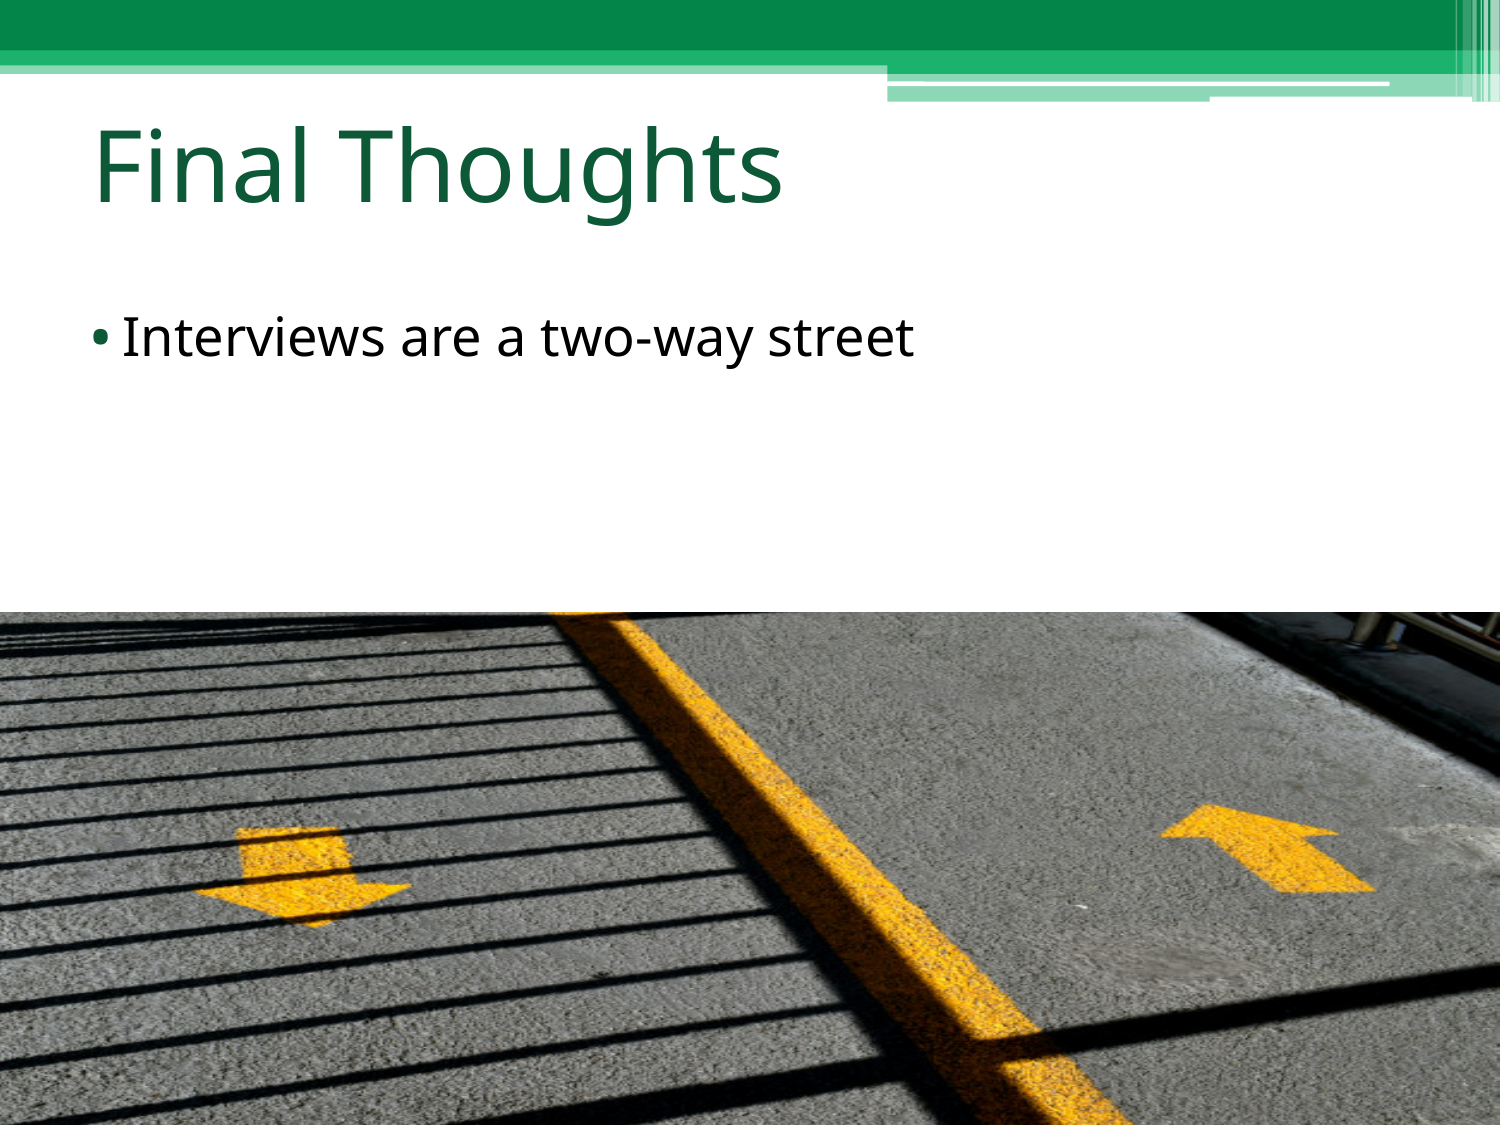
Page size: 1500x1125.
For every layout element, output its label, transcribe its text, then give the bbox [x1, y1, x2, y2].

title Final Thoughts [76, 87, 1448, 238]
list Interviews are a two-way street [62, 262, 1413, 612]
picture [0, 612, 1500, 1125]
